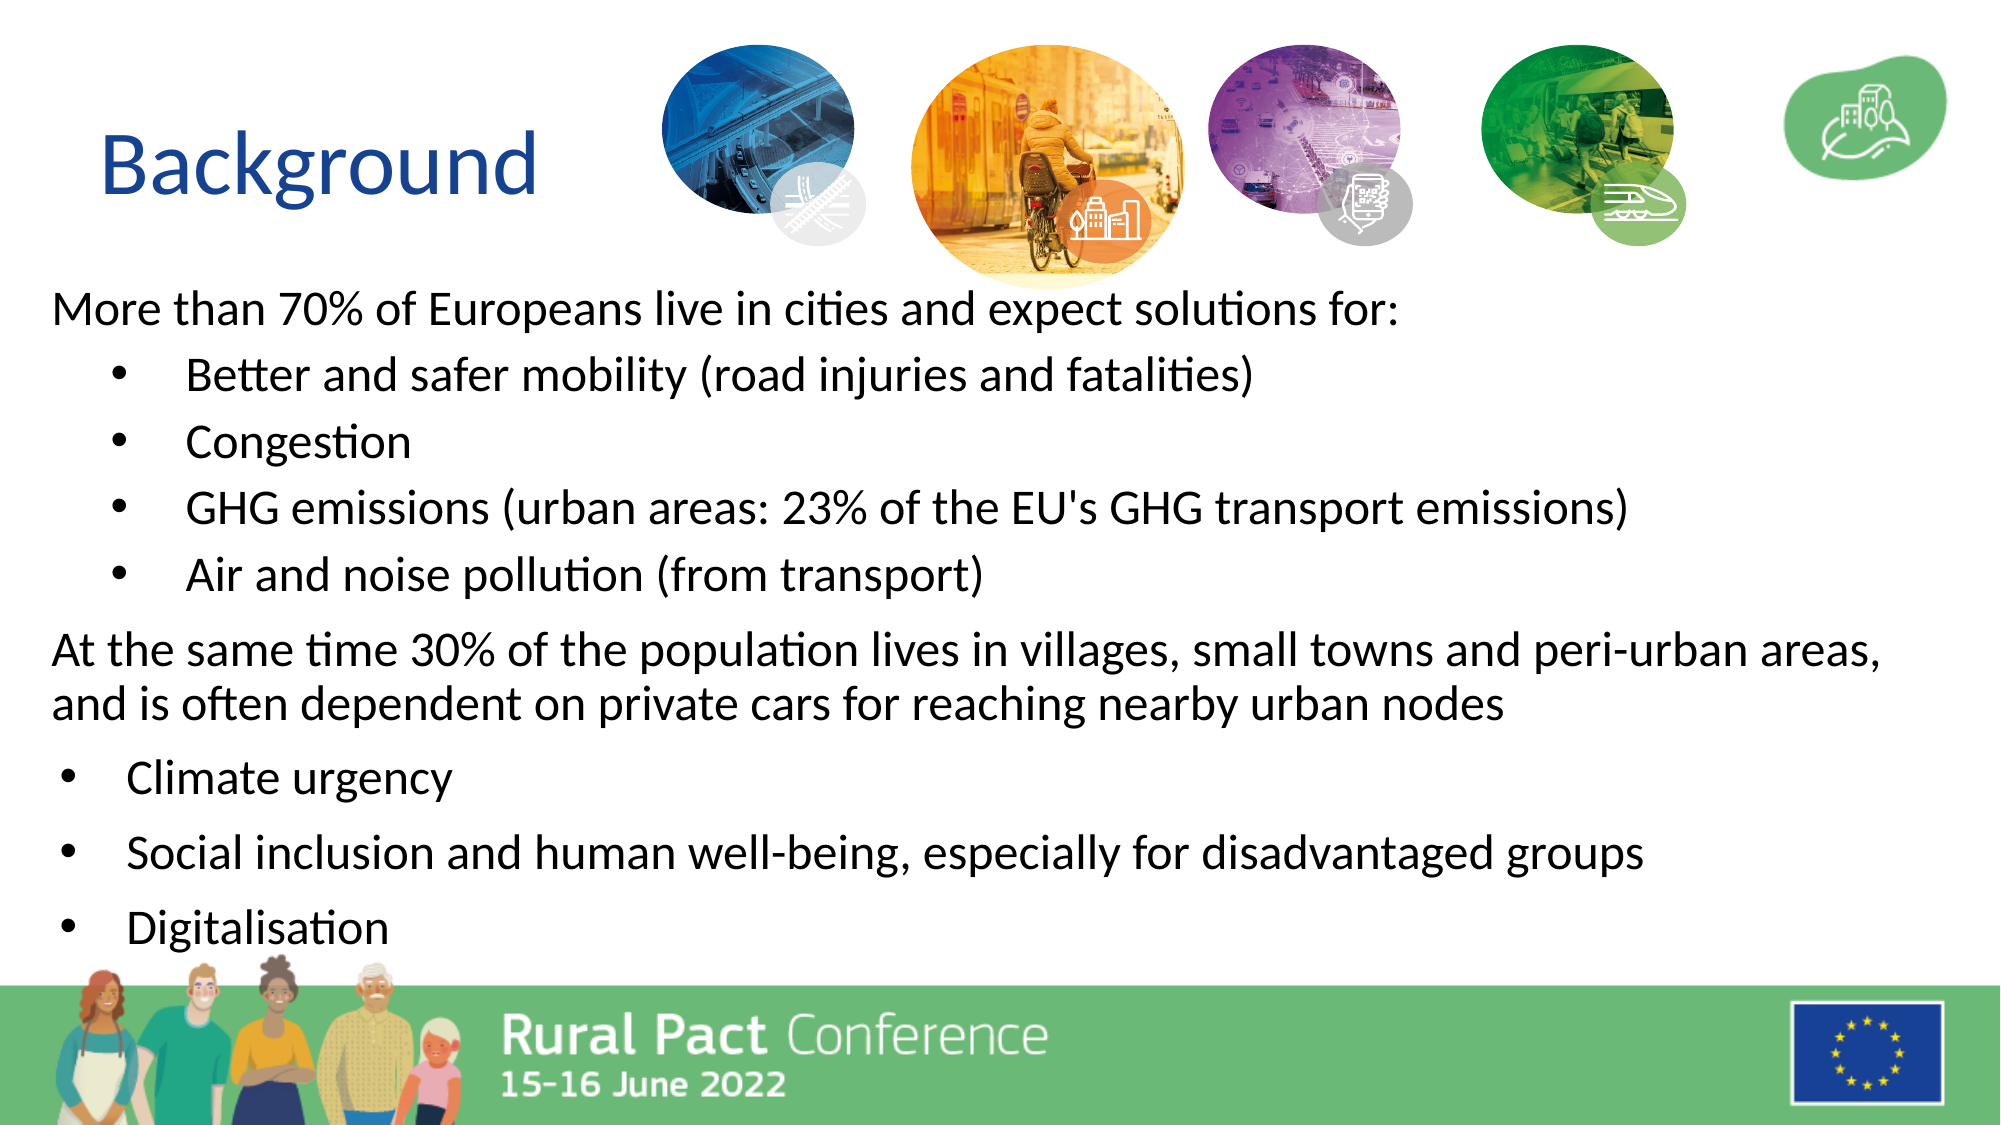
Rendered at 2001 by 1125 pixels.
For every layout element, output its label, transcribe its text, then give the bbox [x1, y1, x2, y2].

text_box Background [84, 0, 1396, 223]
picture [0, 0, 2001, 1125]
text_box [661, 44, 1687, 290]
subtitle More than 70% of Europeans live in cities and expect solutions for: Better and safer mobility (road injuries and fatalities) Congestion GHG emissions (urban areas: 23% of the EU's GHG transport emissions) Air and noise pollution (from transport) At the same time 30% of the population lives in villages, small towns and peri-urban areas, and is often dependent on private cars for reaching nearby urban nodes Climate urgency Social inclusion and human well-being, especially for disadvantaged groups Digitalisation [36, 274, 1932, 831]
